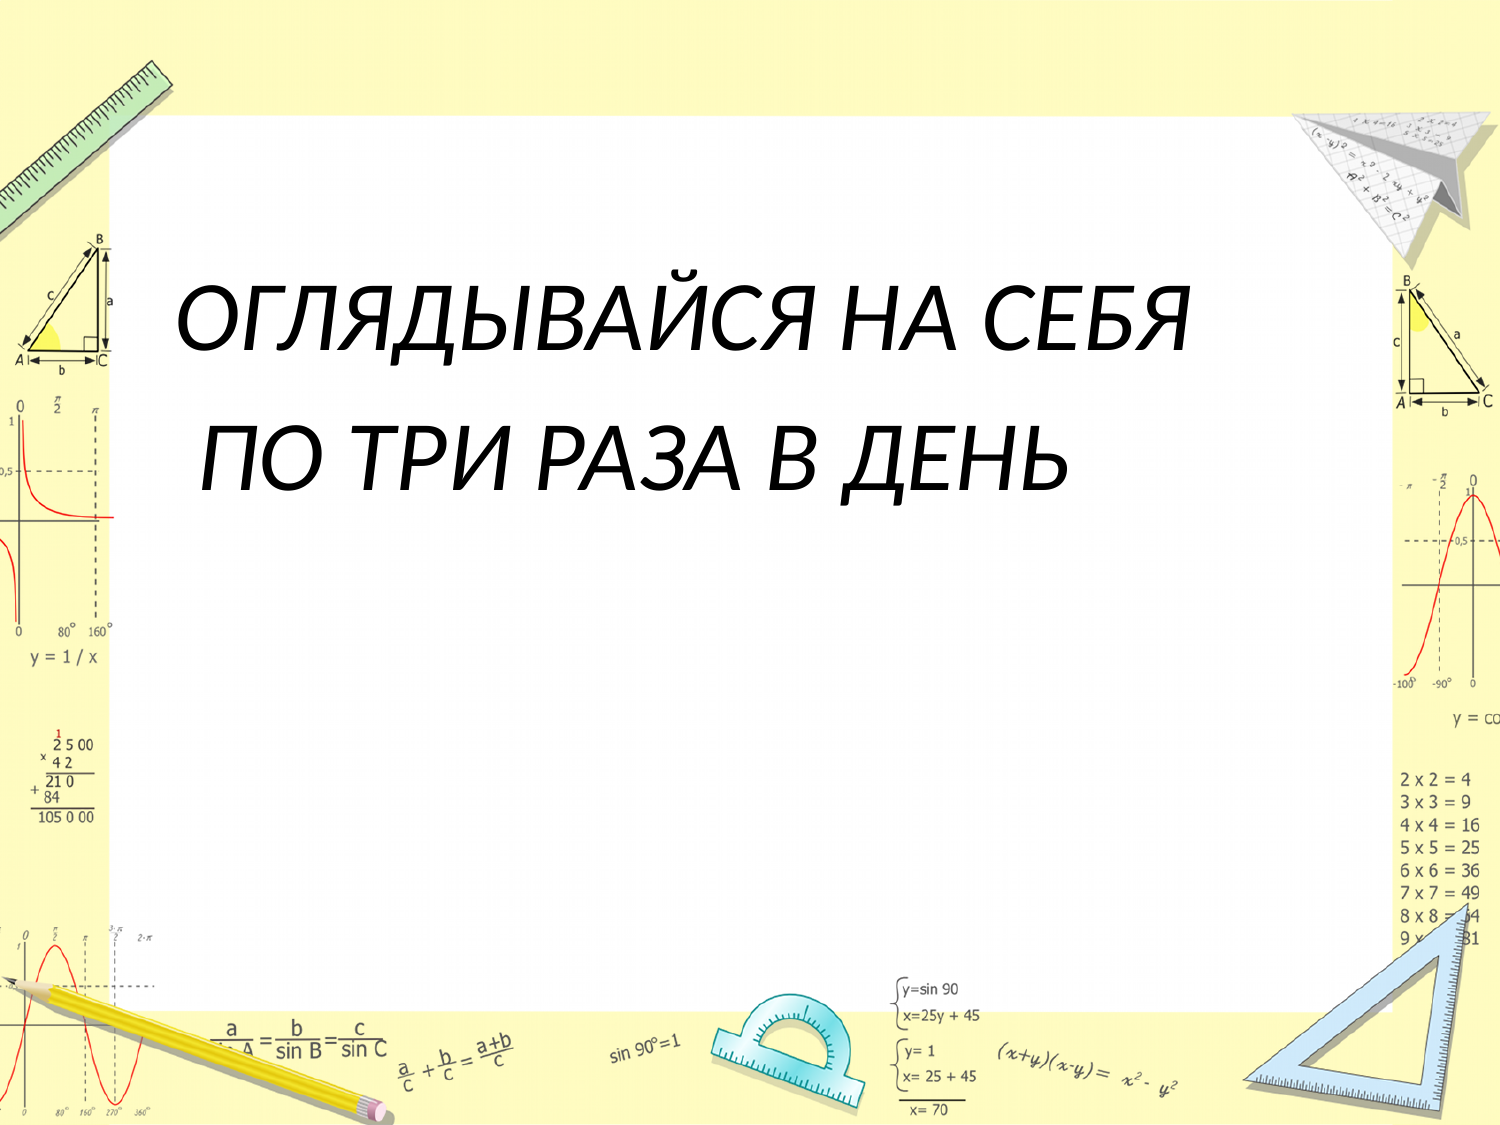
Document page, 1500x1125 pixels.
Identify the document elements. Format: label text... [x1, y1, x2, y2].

list [117, 136, 1383, 1008]
picture [0, 0, 1500, 1125]
text_box ОГЛЯДЫВАЙСЯ НА СЕБЯ ПО ТРИ РАЗА В ДЕНЬ [159, 243, 1341, 519]
